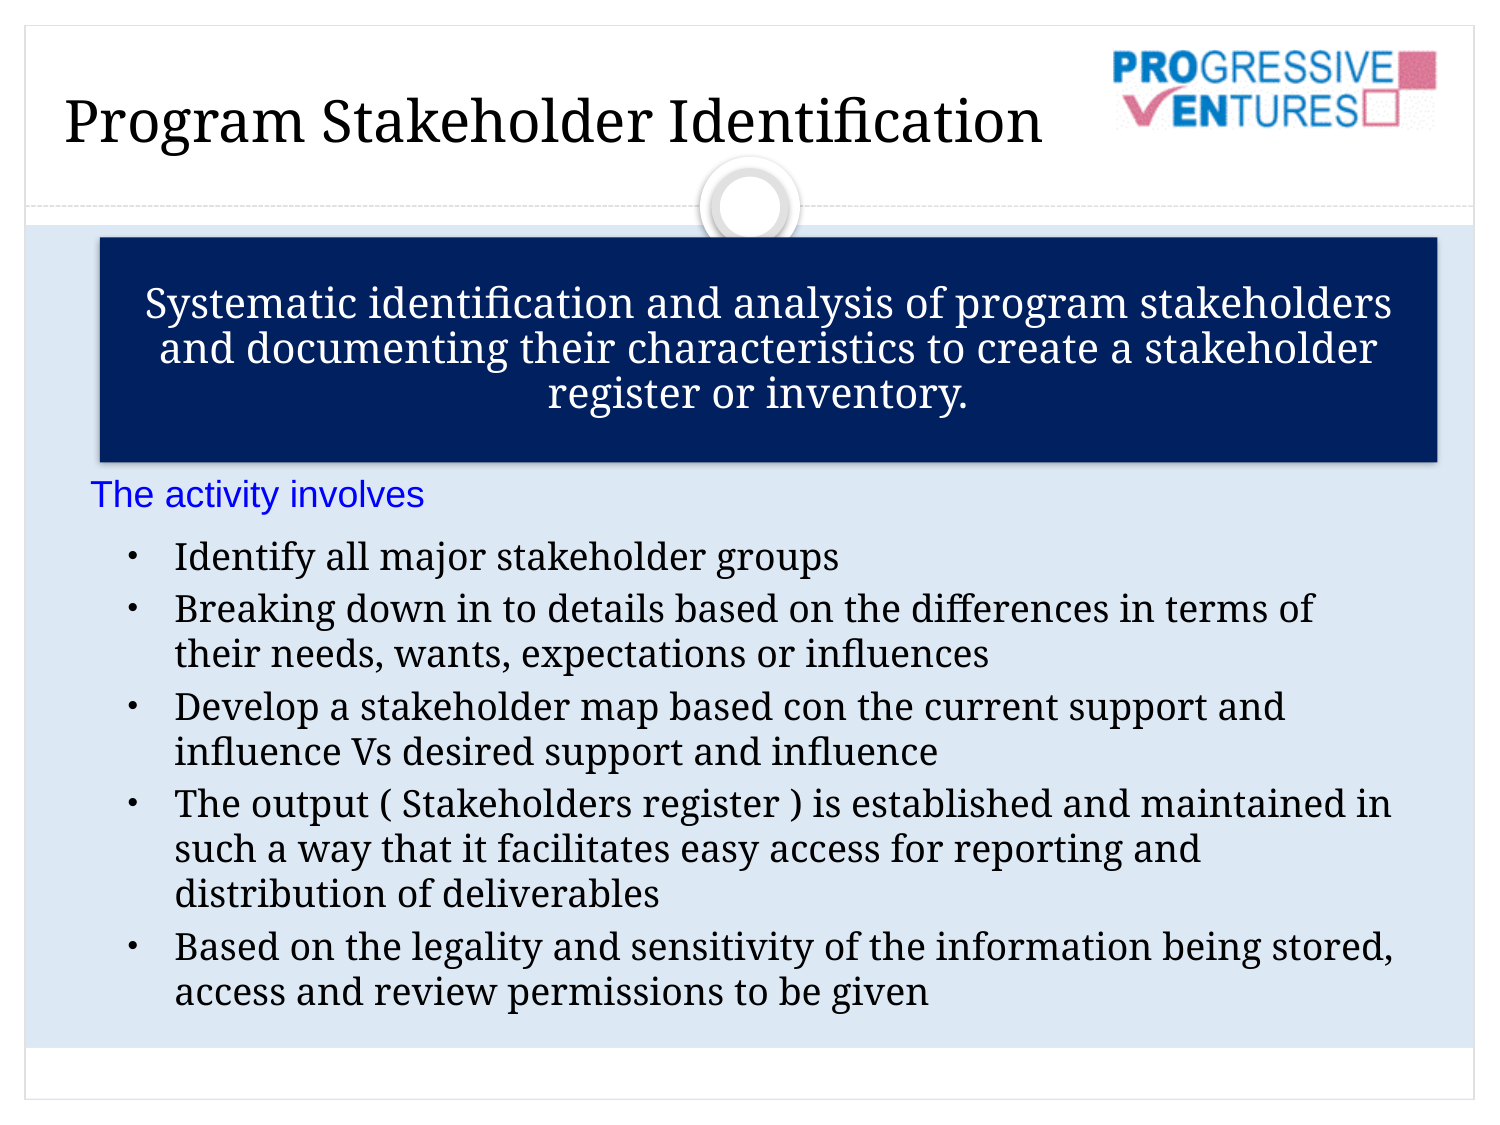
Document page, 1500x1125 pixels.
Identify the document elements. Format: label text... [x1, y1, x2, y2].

list Identify all major stakeholder groups Breaking down in to details based on the differences in terms of their needs, wants, expectations or influences Develop a stakeholder map based con the current support and influence Vs desired support and influence The output ( Stakeholders register ) is established and maintained in such a way that it facilitates easy access for reporting and distribution of deliverables Based on the legality and sensitivity of the information being stored, access and review permissions to be given [112, 524, 1426, 1035]
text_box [99, 237, 1438, 463]
text_box The activity involves [75, 462, 440, 523]
title Program Stakeholder Identification [49, 37, 1450, 163]
